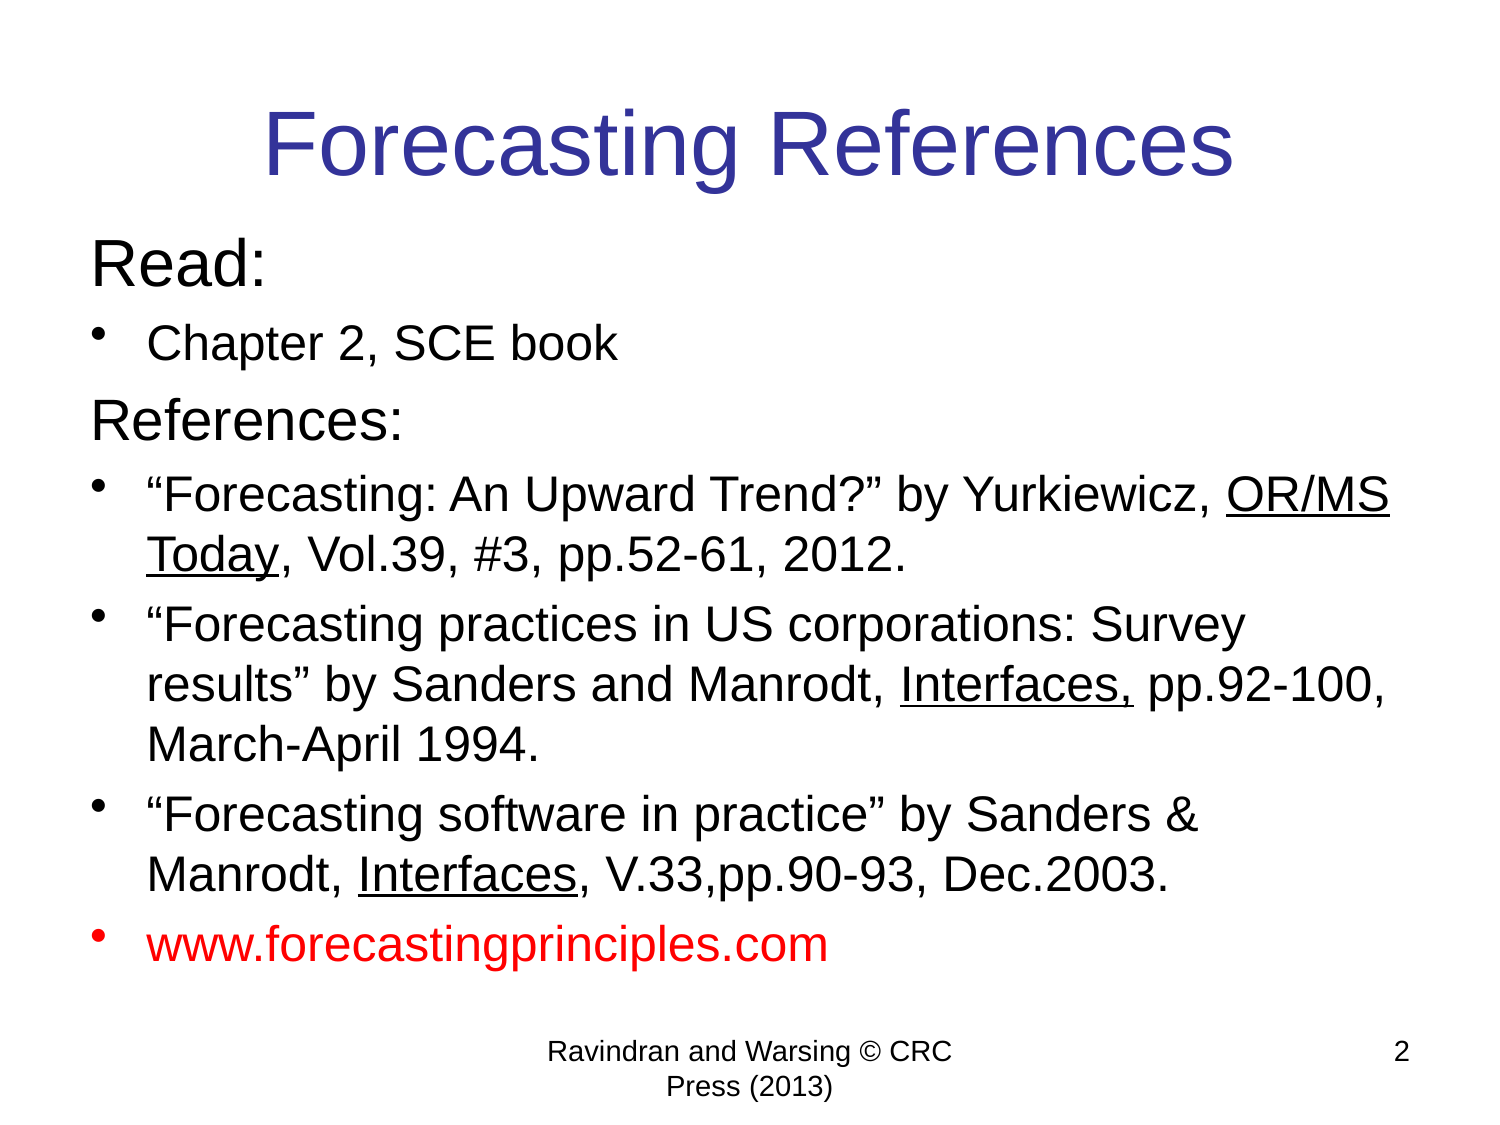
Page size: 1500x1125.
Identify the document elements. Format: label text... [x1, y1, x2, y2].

slide_number 2 [1074, 1024, 1425, 1103]
title Forecasting References [74, 44, 1426, 212]
list Read: Chapter 2, SCE book References: “Forecasting: An Upward Trend?” by Yurkiewicz, OR/MS Today, Vol.39, #3, pp.52-61, 2012. “Forecasting practices in US corporations: Survey results” by Sanders and Manrodt, Interfaces, pp.92-100, March-April 1994. “Forecasting software in practice” by Sanders & Manrodt, Interfaces, V.33,pp.90-93, Dec.2003. www.forecastingprinciples.com [74, 212, 1426, 1006]
footer Ravindran and Warsing © CRC Press (2013) [512, 1024, 988, 1103]
